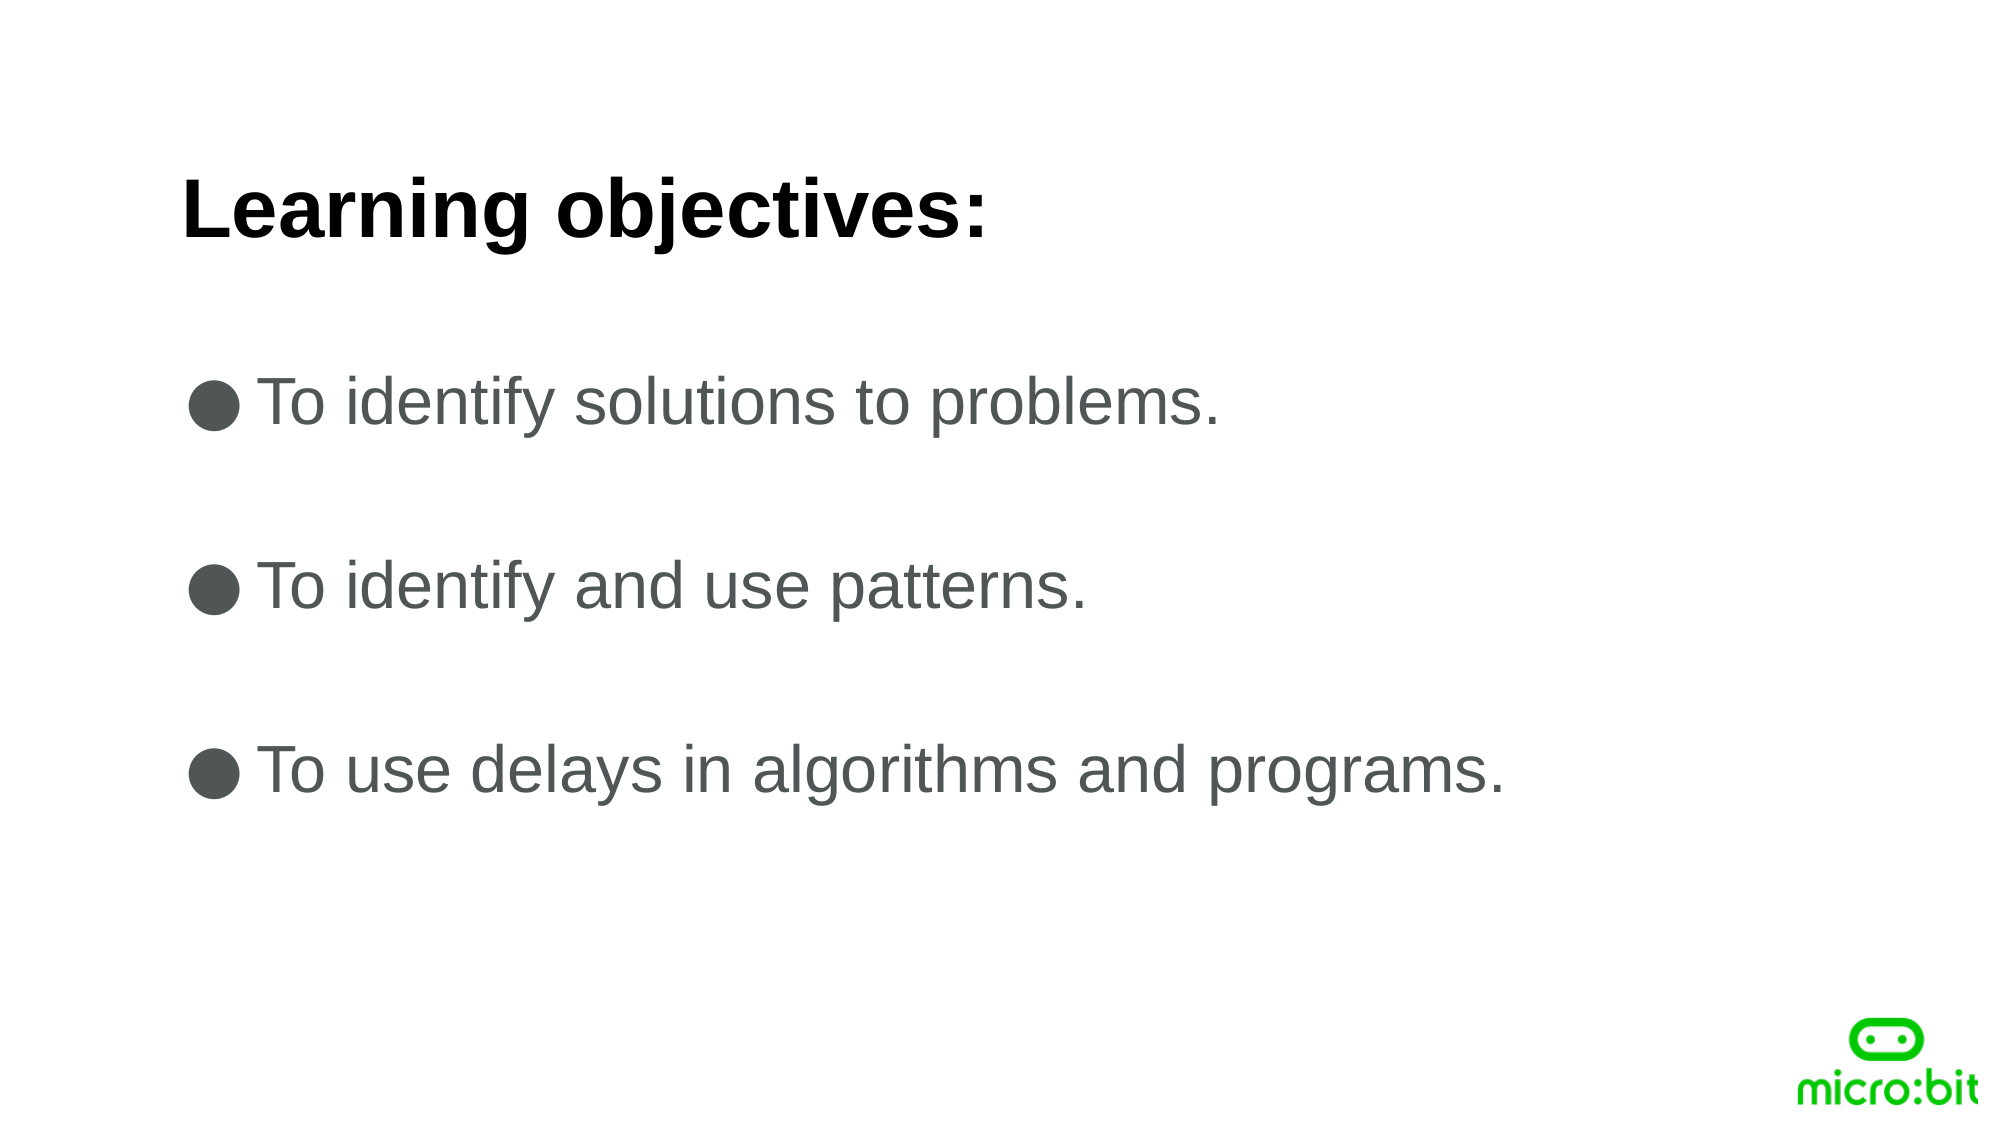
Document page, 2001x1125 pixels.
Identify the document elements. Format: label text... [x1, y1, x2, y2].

text_box Learning objectives: To identify solutions to problems. To identify and use patterns. To use delays in algorithms and programs. [166, 60, 1918, 884]
picture [1797, 1017, 1978, 1106]
